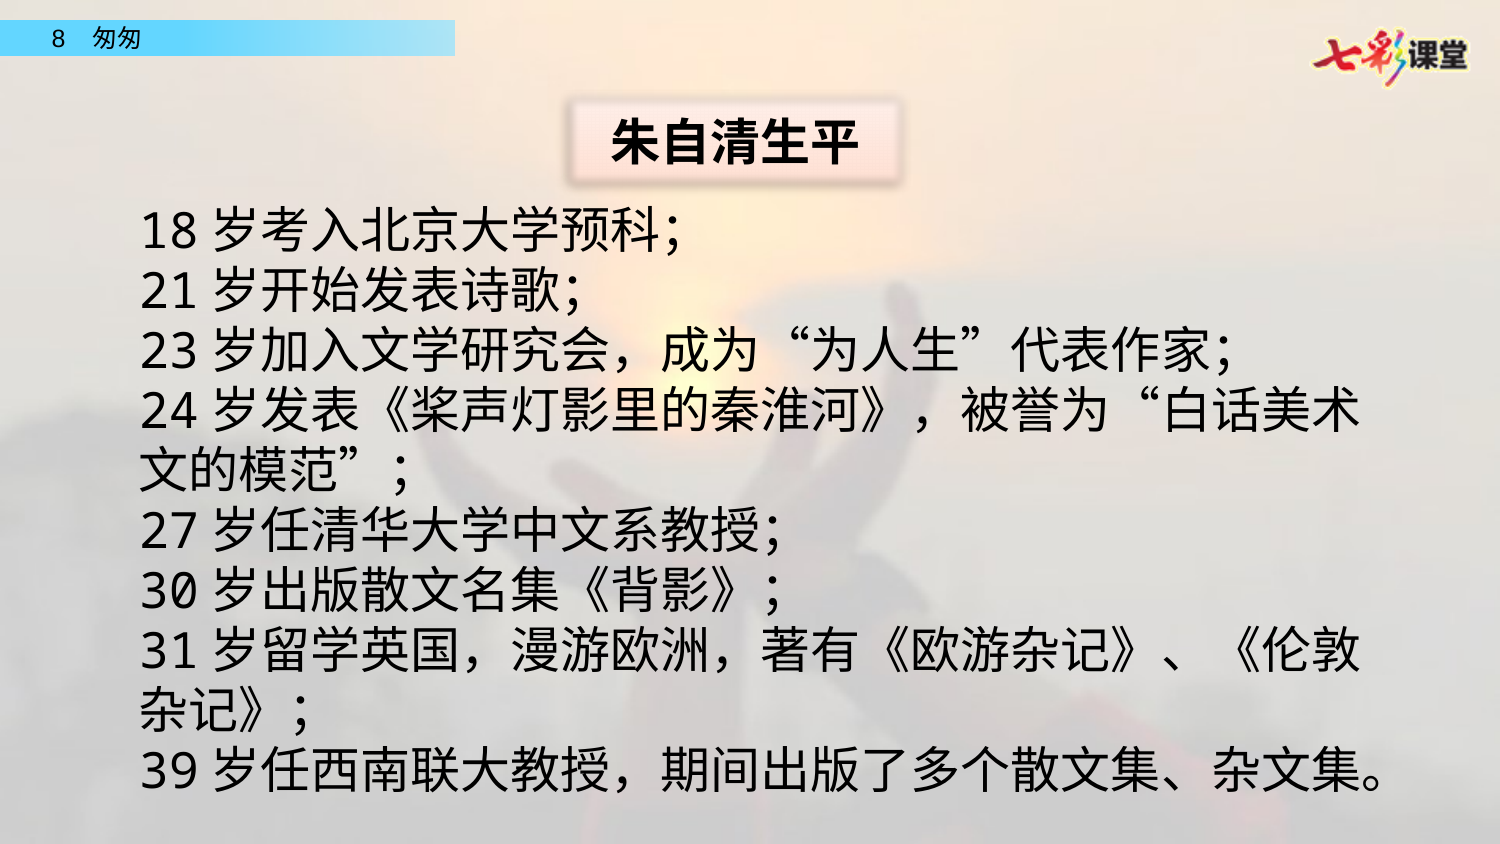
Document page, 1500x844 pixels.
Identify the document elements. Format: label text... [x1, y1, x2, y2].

text_box 18岁考入北京大学预科； 21岁开始发表诗歌； 23岁加入文学研究会，成为“为人生”代表作家； 24岁发表《桨声灯影里的秦淮河》，被誉为“白话美术文的模范”； 27岁任清华大学中文系教授； 30岁出版散文名集《背影》； 31岁留学英国，漫游欧洲，著有《欧游杂记》、《伦敦杂记》； 39岁任西南联大教授，期间出版了多个散文集、杂文集。 [123, 190, 1376, 806]
text_box 朱自清生平 [578, 107, 894, 175]
picture [0, 0, 1500, 844]
